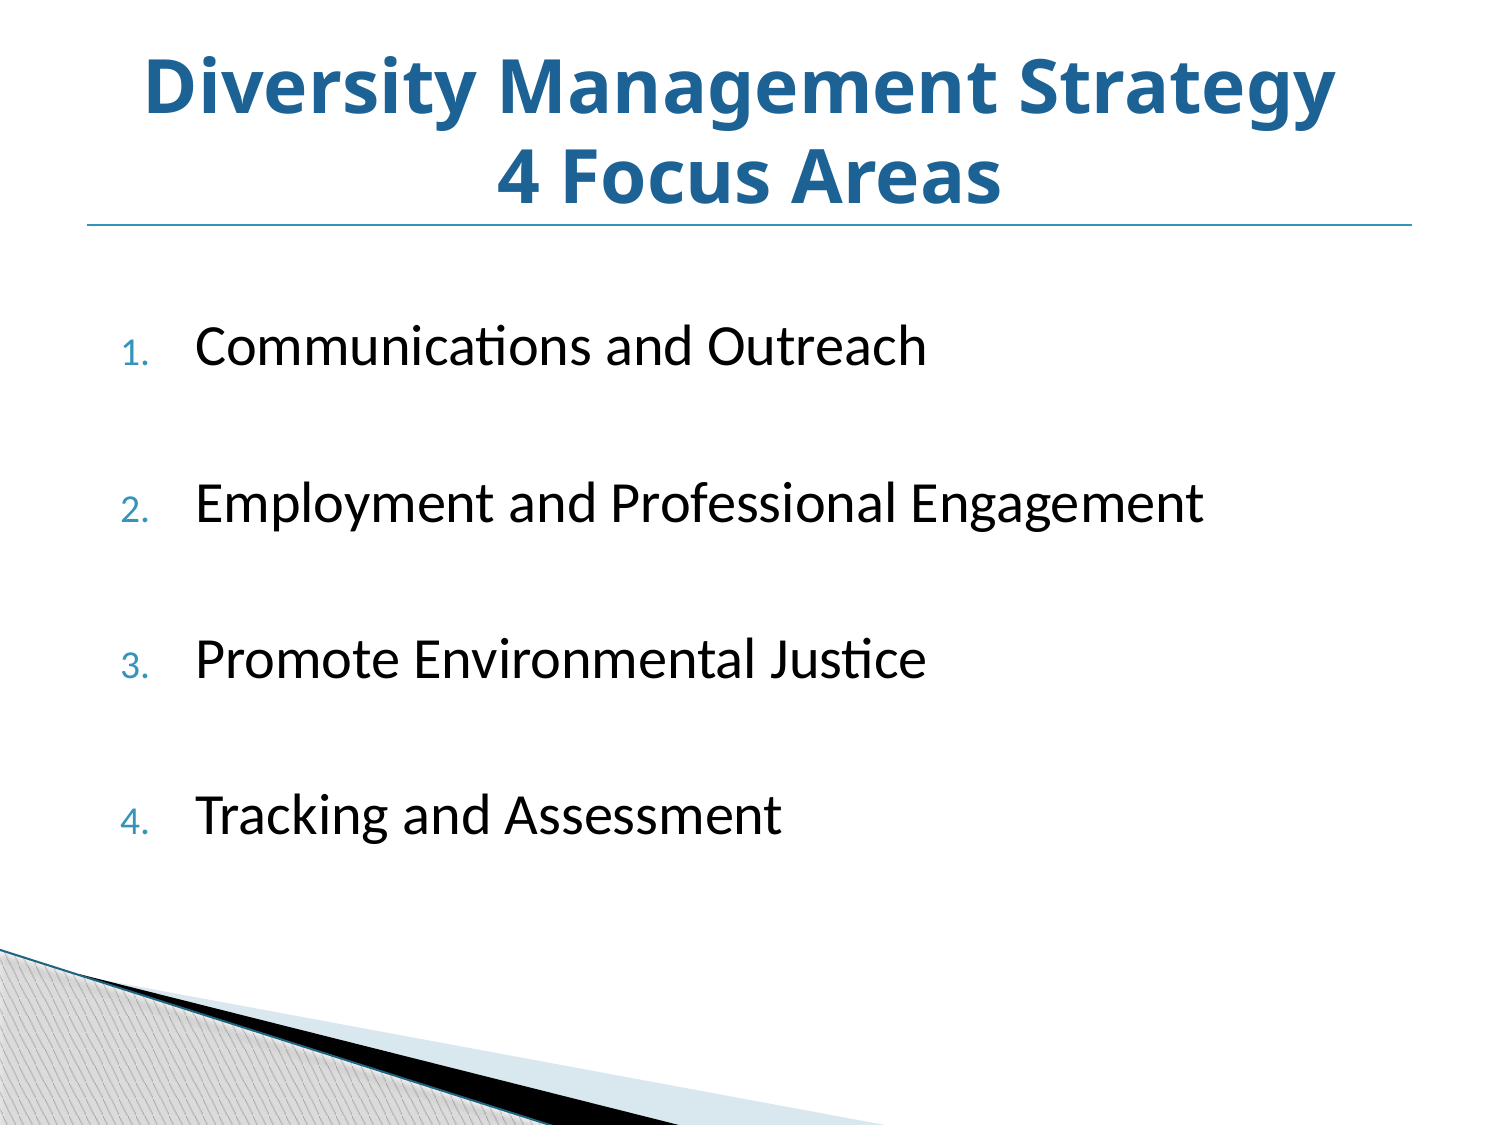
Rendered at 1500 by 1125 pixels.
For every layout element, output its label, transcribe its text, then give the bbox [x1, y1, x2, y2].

list Communications and Outreach Employment and Professional Engagement Promote Environmental Justice Tracking and Assessment [87, 299, 1438, 989]
title Diversity Management Strategy 4 Focus Areas [75, 51, 1425, 207]
